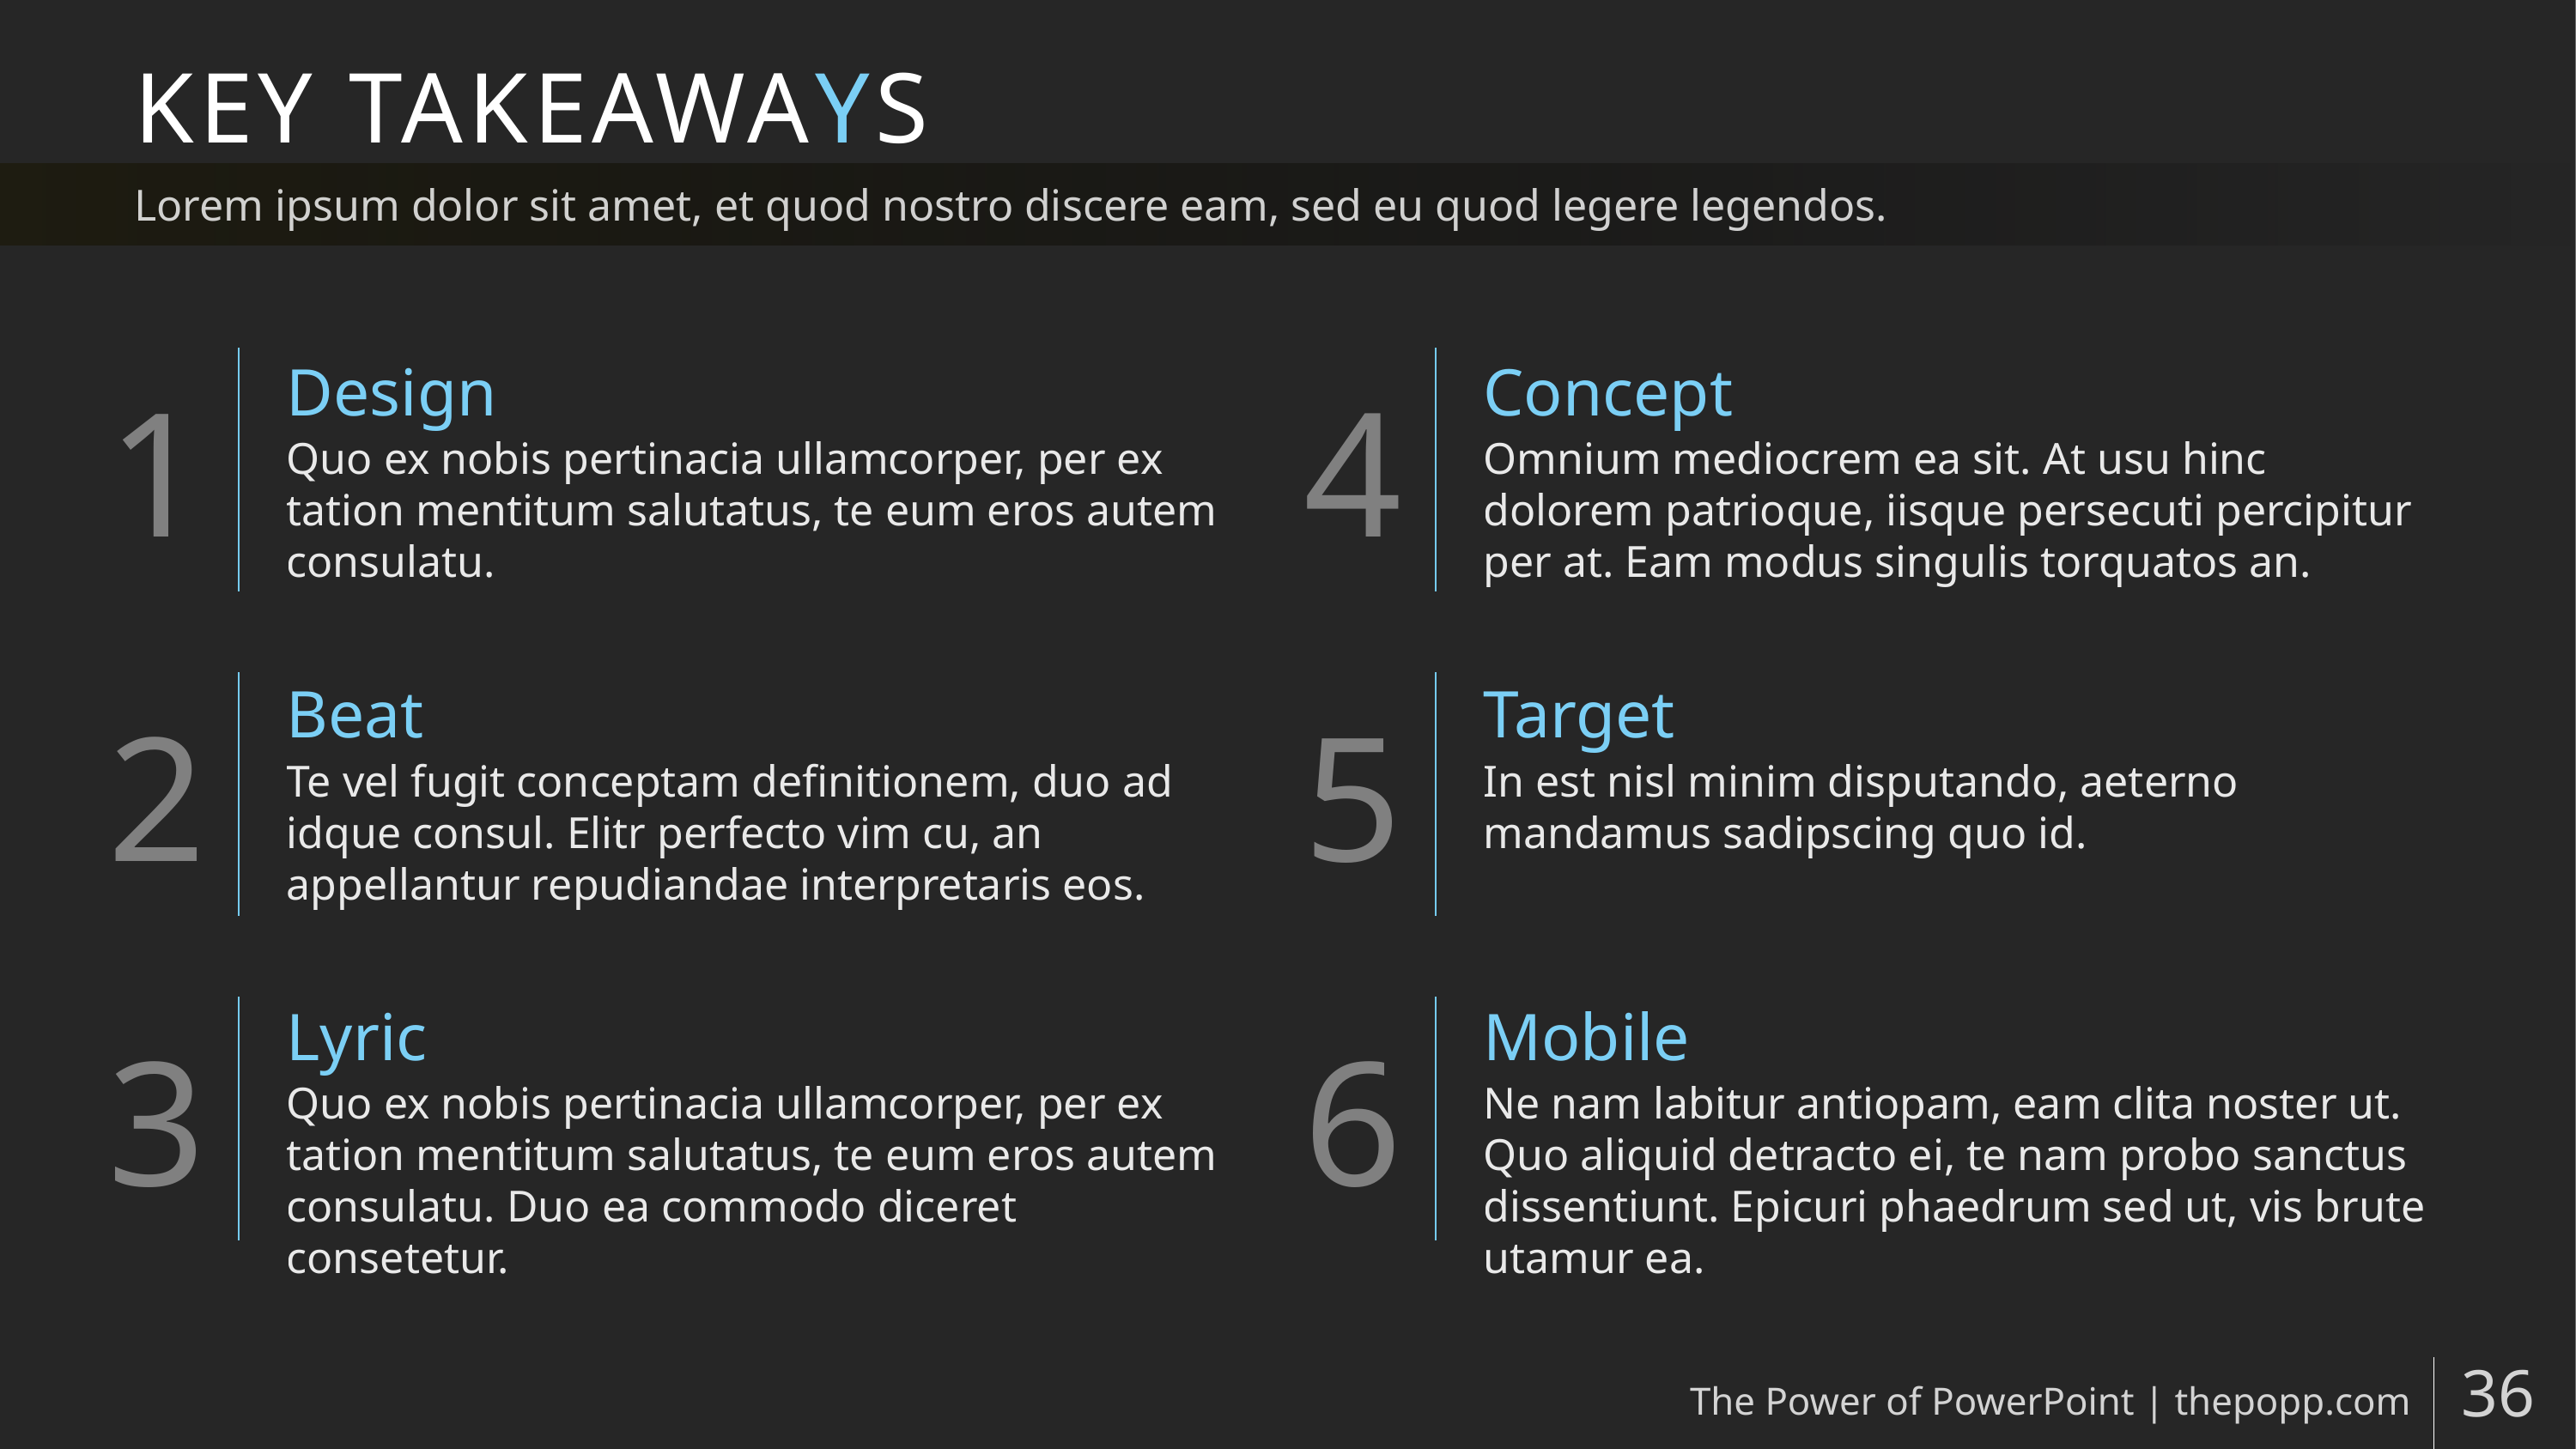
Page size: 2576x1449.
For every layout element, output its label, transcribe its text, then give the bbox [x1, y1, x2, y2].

list Design [263, 318, 1268, 420]
list Te vel fugit conceptam definitionem, duo ad idque consul. Elitr perfecto vim cu, an appellantur repudiandae interpretaris eos. [263, 742, 1268, 931]
list Omnium mediocrem ea sit. At usu hinc dolorem patrioque, iisque persecuti percipitur per at. Eam modus singulis torquatos an. [1460, 420, 2465, 609]
list Quo ex nobis pertinacia ullamcorper, per ex tation mentitum salutatus, te eum eros autem consulatu. Duo ea commodo diceret consetetur. [263, 1064, 1268, 1252]
list Ne nam labitur antiopam, eam clita noster ut. Quo aliquid detracto ei, te nam probo sanctus dissentiunt. Epicuri phaedrum sed ut, vis brute utamur ea. [1460, 1064, 2465, 1252]
slide_number 36 [2438, 1357, 2576, 1434]
title KEY TAKEAWAYS [111, 0, 2430, 174]
list Mobile [1460, 962, 2465, 1064]
list Beat [263, 640, 1268, 742]
list Quo ex nobis pertinacia ullamcorper, per ex tation mentitum salutatus, te eum eros autem consulatu. [263, 420, 1268, 609]
list Concept [1460, 318, 2465, 420]
list Target [1460, 640, 2465, 742]
list Lyric [263, 962, 1268, 1064]
list Lorem ipsum dolor sit amet, et quod nostro discere eam, sed eu quod legere legendos. [111, 167, 2404, 248]
list In est nisl minim disputando, aeterno mandamus sadipscing quo id. [1460, 742, 2465, 931]
footer The Power of PowerPoint | thepopp.com [922, 1356, 2434, 1434]
